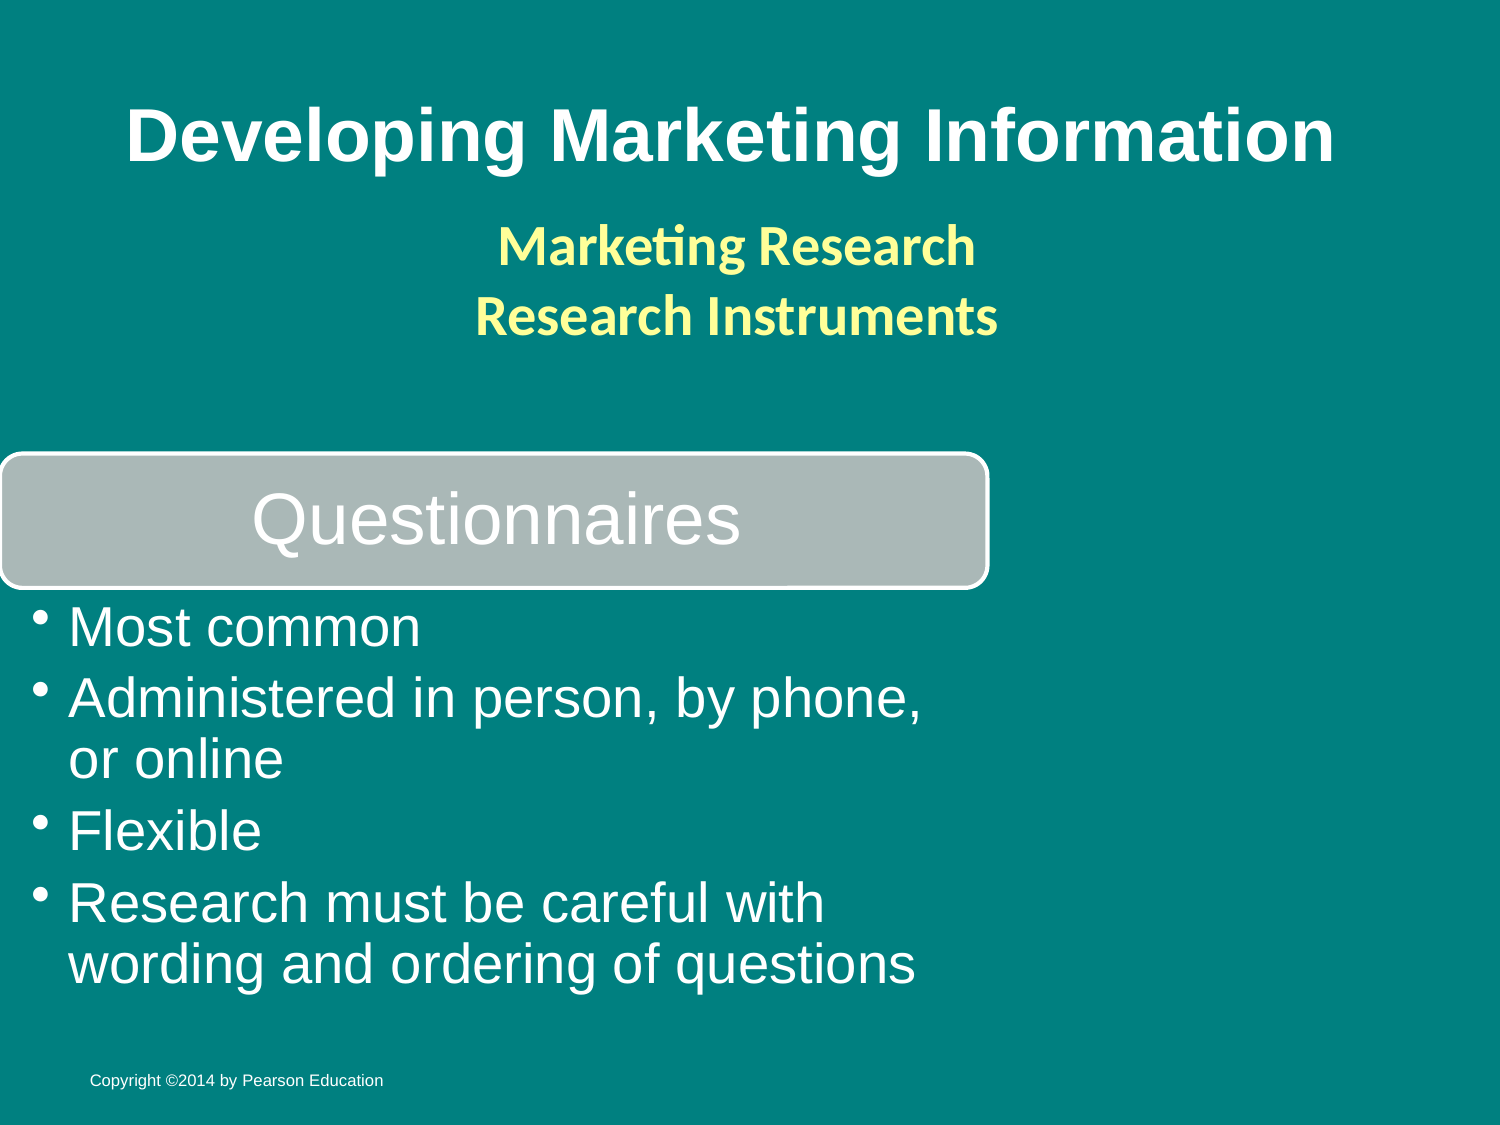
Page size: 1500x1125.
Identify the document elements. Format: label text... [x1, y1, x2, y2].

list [0, 449, 988, 1001]
title Developing Marketing Information [0, 37, 1463, 226]
list Marketing Research Research Instruments [149, 199, 1326, 263]
text_box Copyright ©2014 by Pearson Education [74, 1062, 825, 1098]
